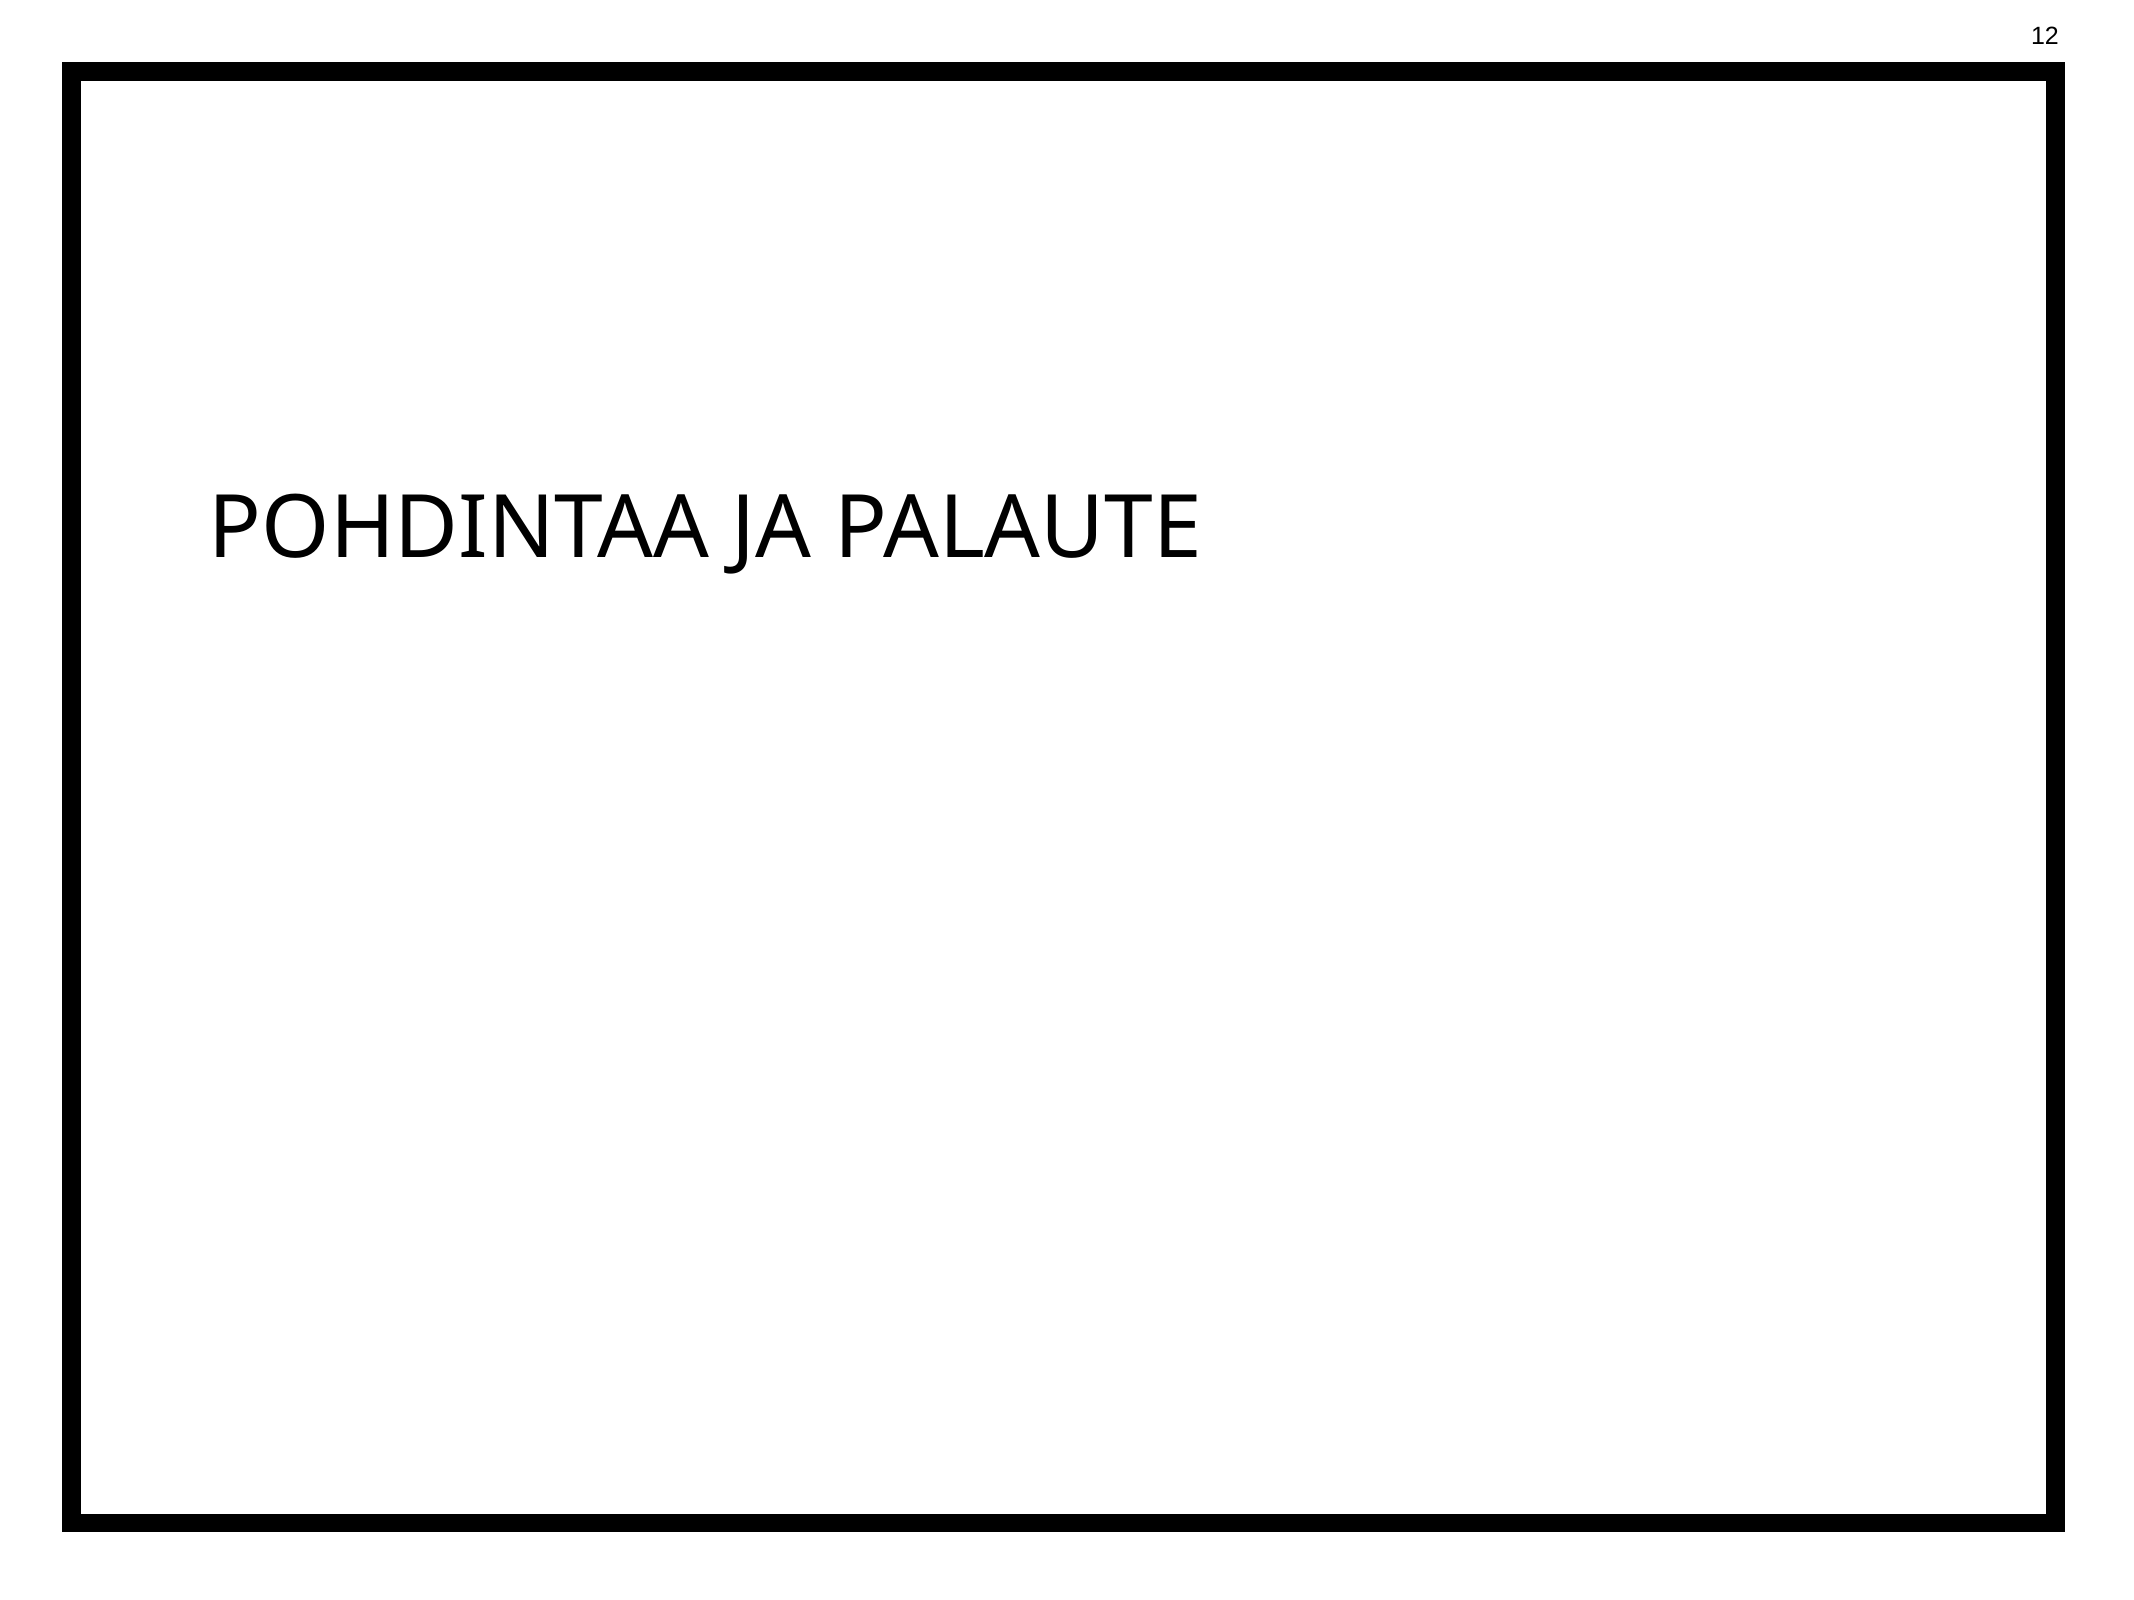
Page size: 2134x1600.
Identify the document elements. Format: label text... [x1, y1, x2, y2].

slide_number 12 [2019, 9, 2071, 60]
title POHDINTAA JA PALAUTE [198, 442, 1999, 659]
